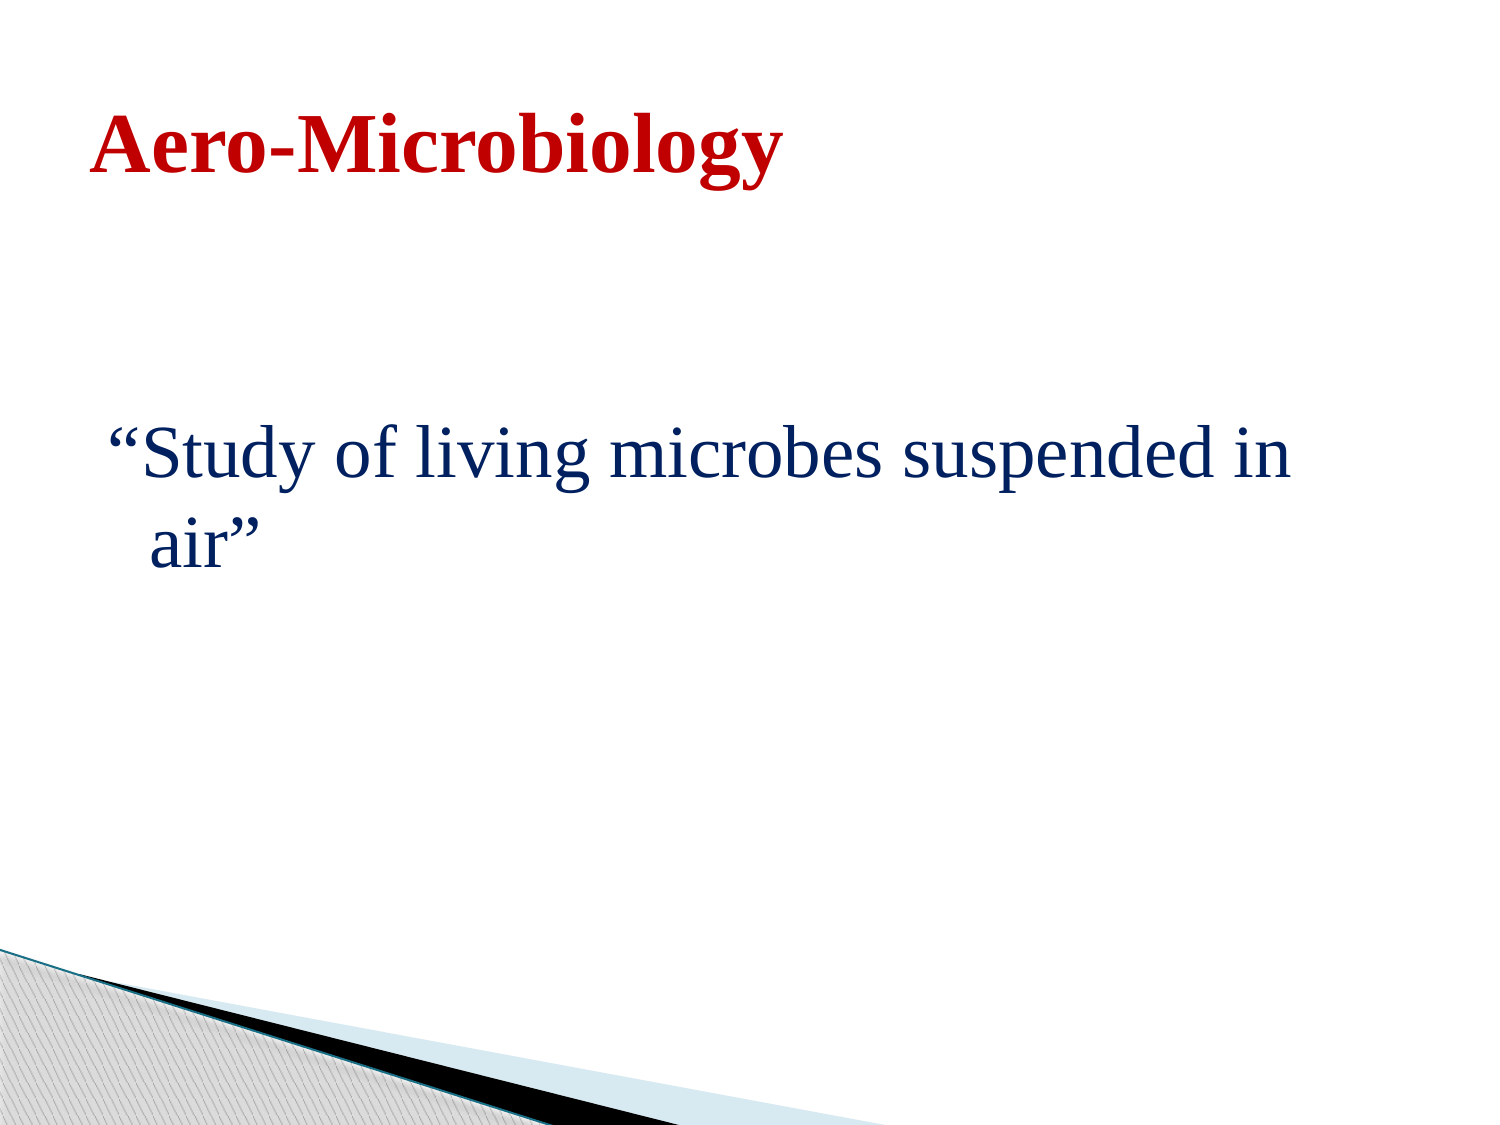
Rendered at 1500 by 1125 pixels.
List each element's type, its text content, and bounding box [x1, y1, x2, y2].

title Aero-Microbiology [75, 45, 1425, 233]
list “Study of living microbes suspended in air” [75, 243, 1425, 986]
